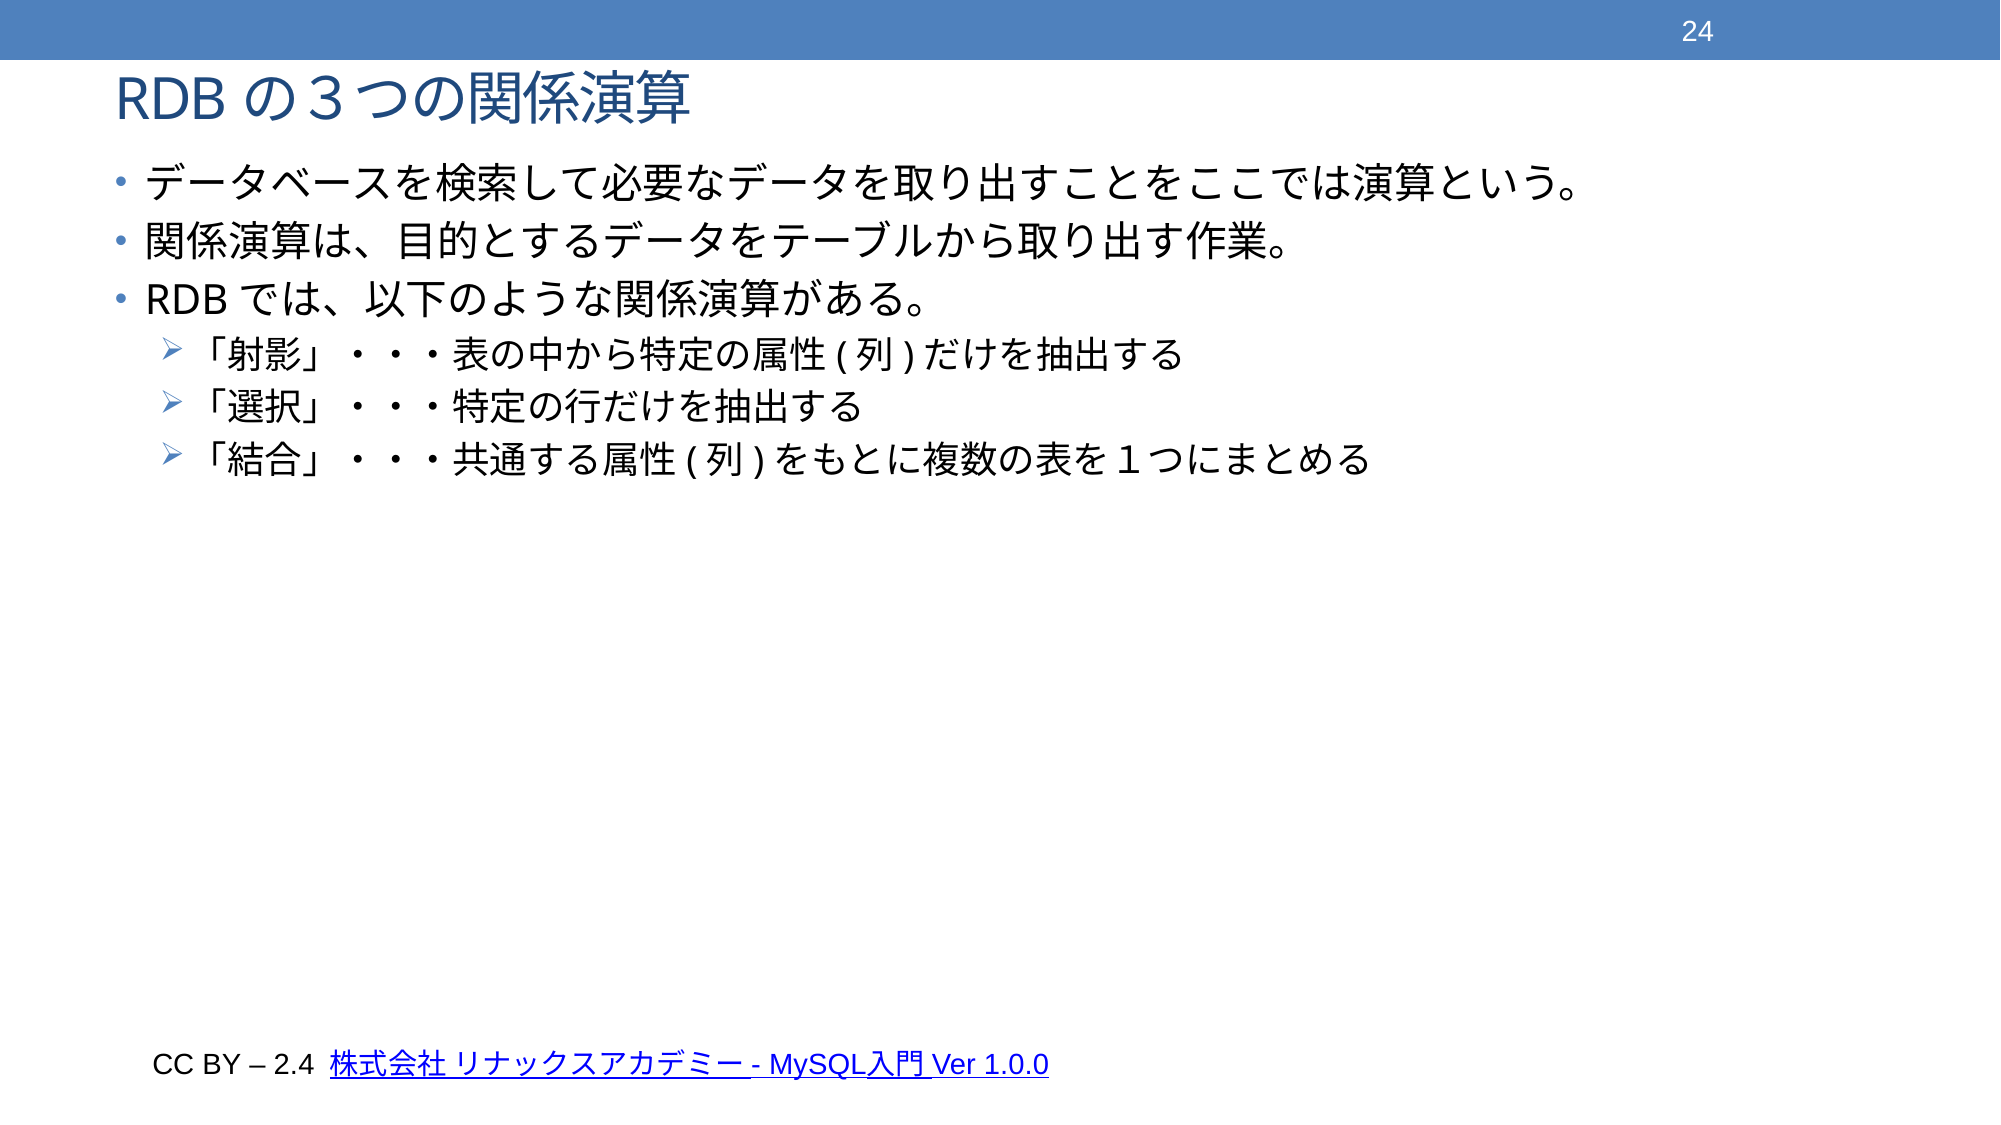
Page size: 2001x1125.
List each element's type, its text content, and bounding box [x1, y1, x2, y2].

list データベースを検索して必要なデータを取り出すことをここでは演算という。 関係演算は、目的とするデータをテーブルから取り出す作業。 RDBでは、以下のような関係演算がある。 「射影」・・・表の中から特定の属性(列)だけを抽出する 「選択」・・・特定の行だけを抽出する 「結合」・・・共通する属性(列)をもとに複数の表を１つにまとめる [99, 149, 1900, 1063]
title RDBの３つの関係演算 [99, 59, 1900, 133]
slide_number 24 [1666, 3, 1900, 57]
text_box CC BY – 2.4 株式会社 リナックスアカデミー - MySQL入門 Ver 1.0.0 [137, 1038, 1087, 1096]
